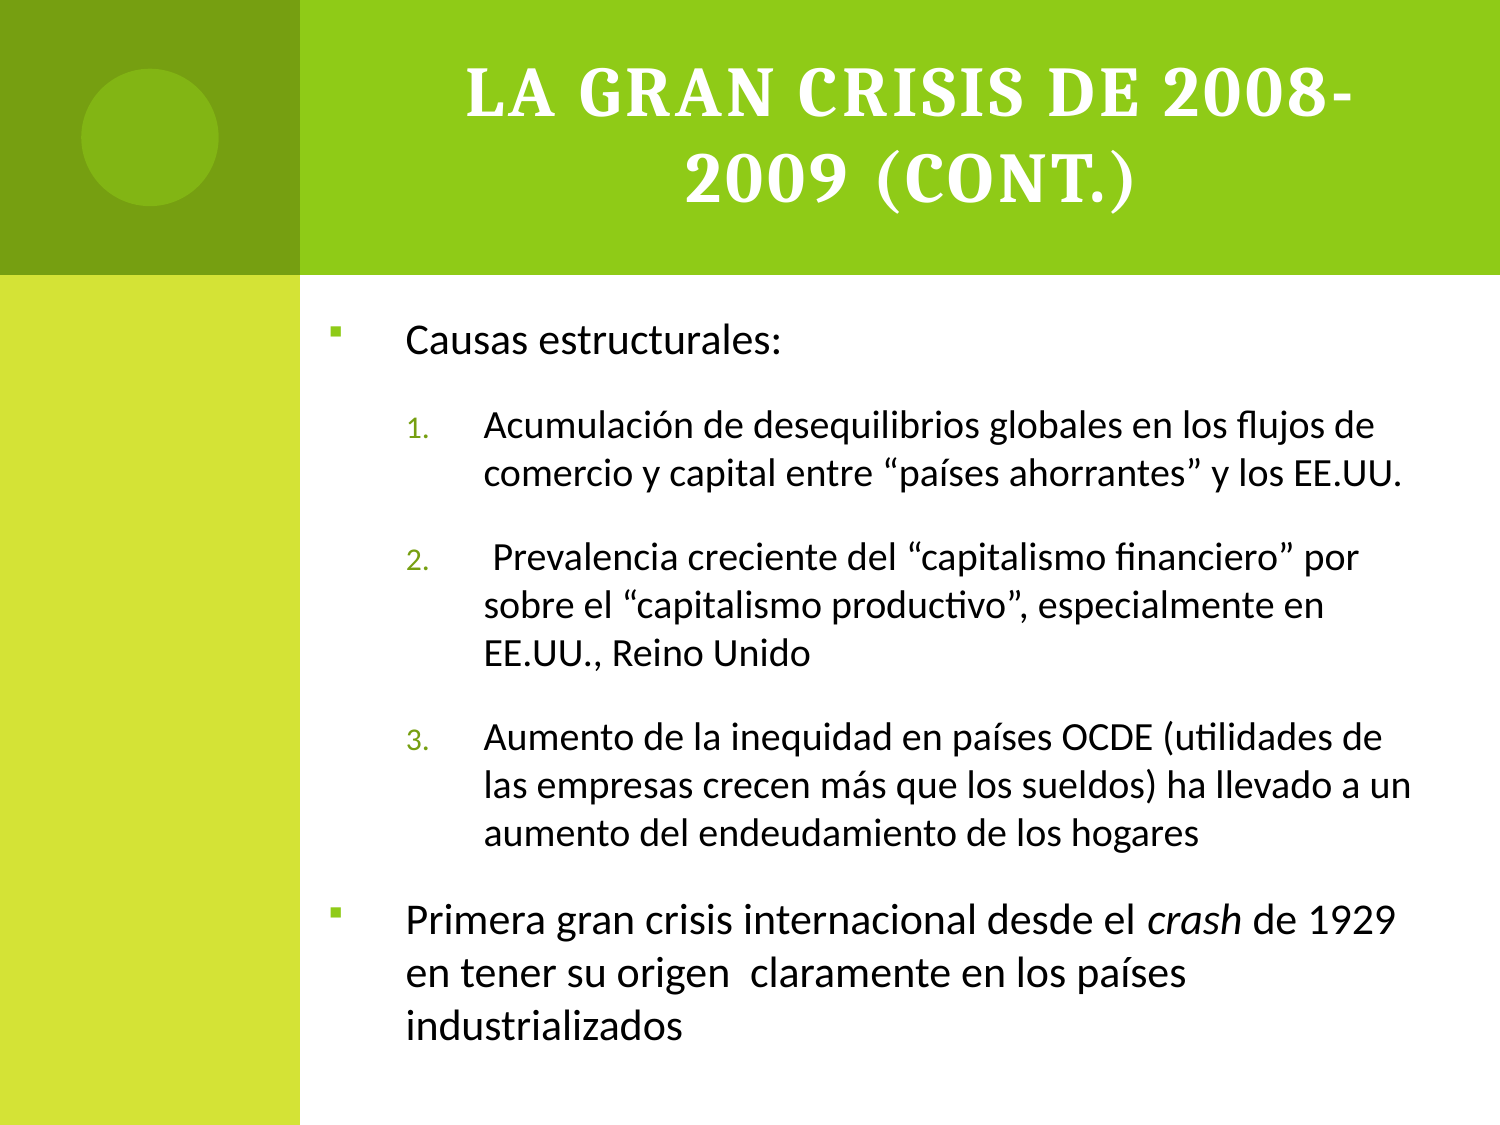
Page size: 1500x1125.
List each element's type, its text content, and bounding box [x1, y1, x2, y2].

list Causas estructurales: Acumulación de desequilibrios globales en los flujos de comercio y capital entre “países ahorrantes” y los EE.UU. Prevalencia creciente del “capitalismo financiero” por sobre el “capitalismo productivo”, especialmente en EE.UU., Reino Unido Aumento de la inequidad en países OCDE (utilidades de las empresas crecen más que los sueldos) ha llevado a un aumento del endeudamiento de los hogares Primera gran crisis internacional desde el crash de 1929 en tener su origen claramente en los países industrializados [312, 302, 1436, 1071]
title La gran crisis de 2008-2009 (Cont.) [399, 37, 1425, 225]
